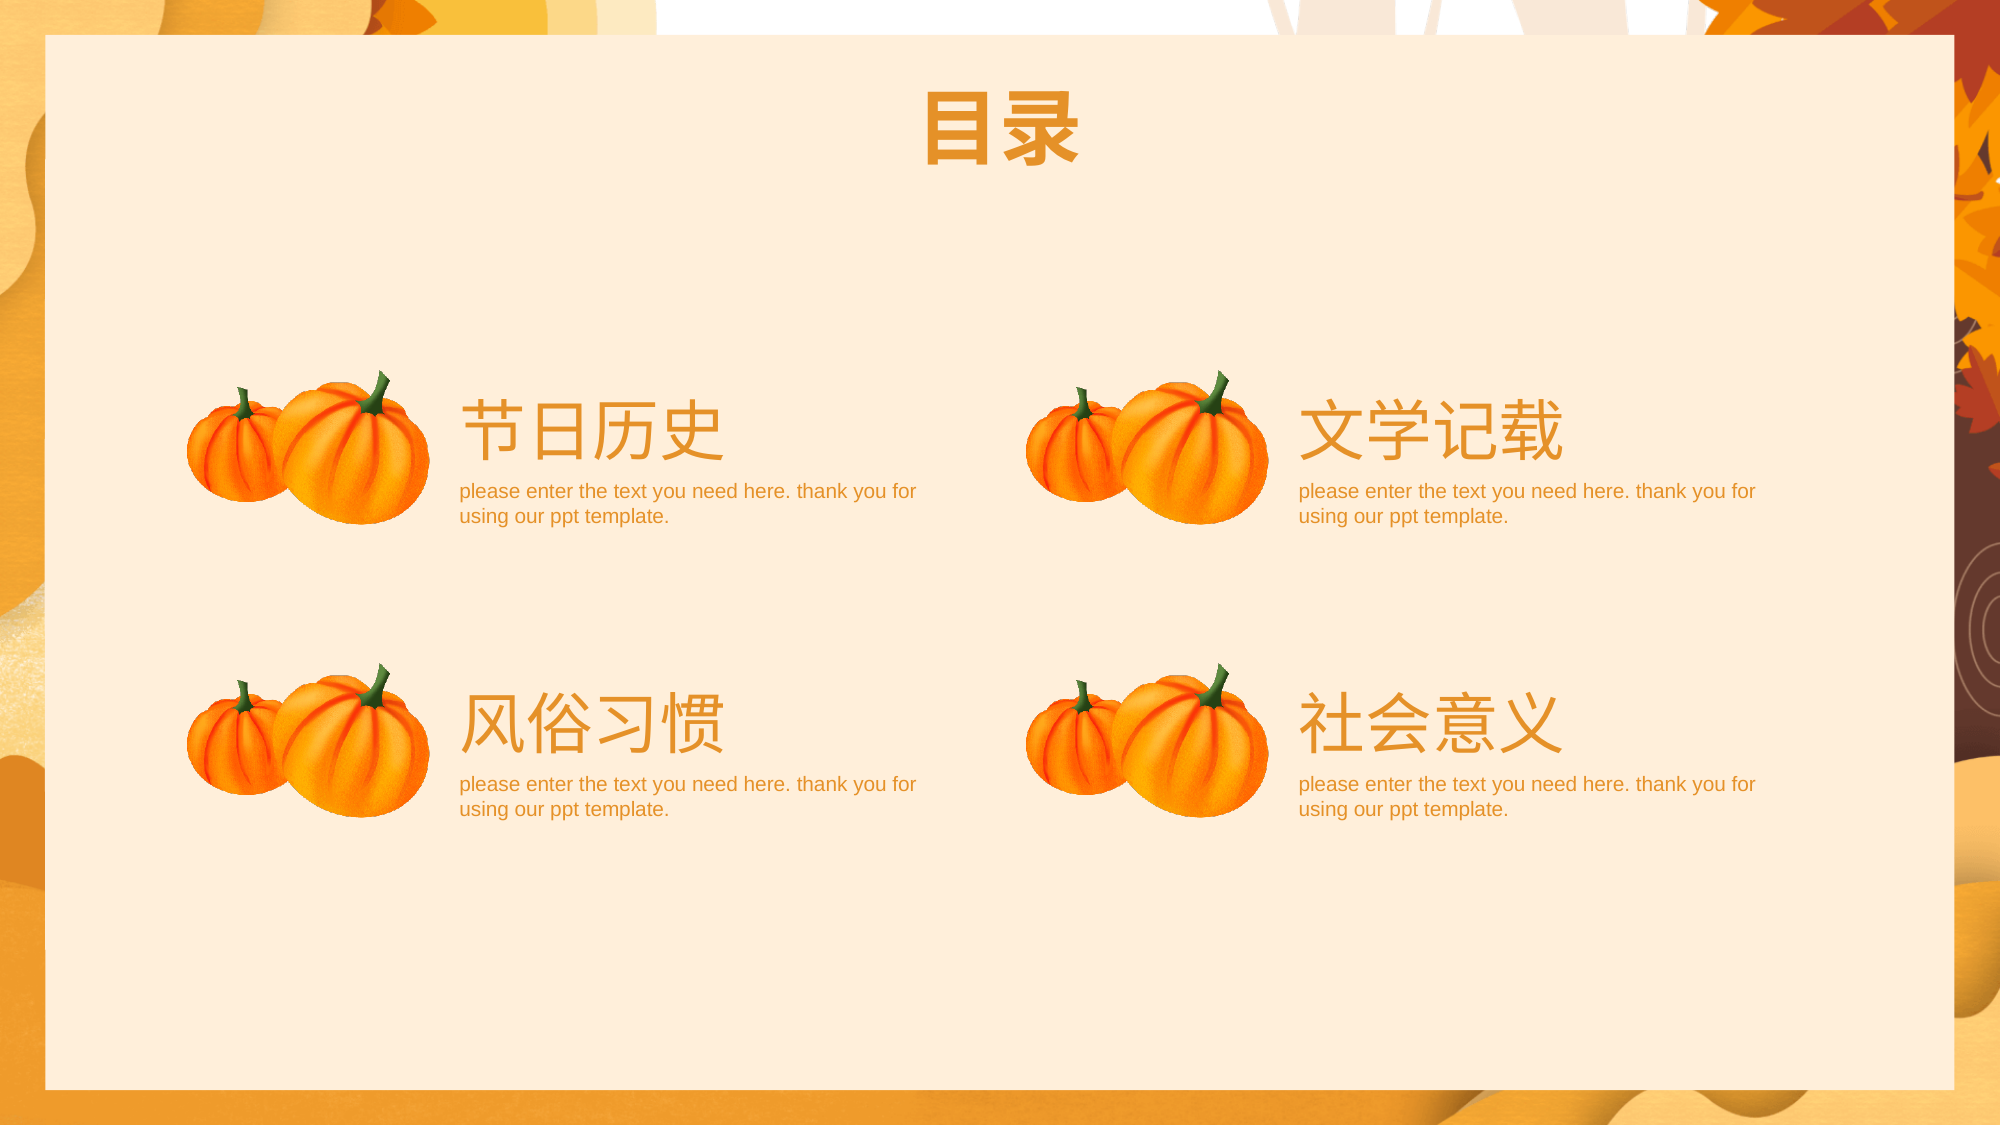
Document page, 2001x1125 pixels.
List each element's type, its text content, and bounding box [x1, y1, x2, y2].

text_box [178, 589, 954, 856]
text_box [1017, 589, 1793, 856]
picture [0, 0, 2000, 1125]
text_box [178, 296, 954, 563]
text_box 目录 [901, 67, 1099, 183]
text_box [1017, 296, 1793, 563]
